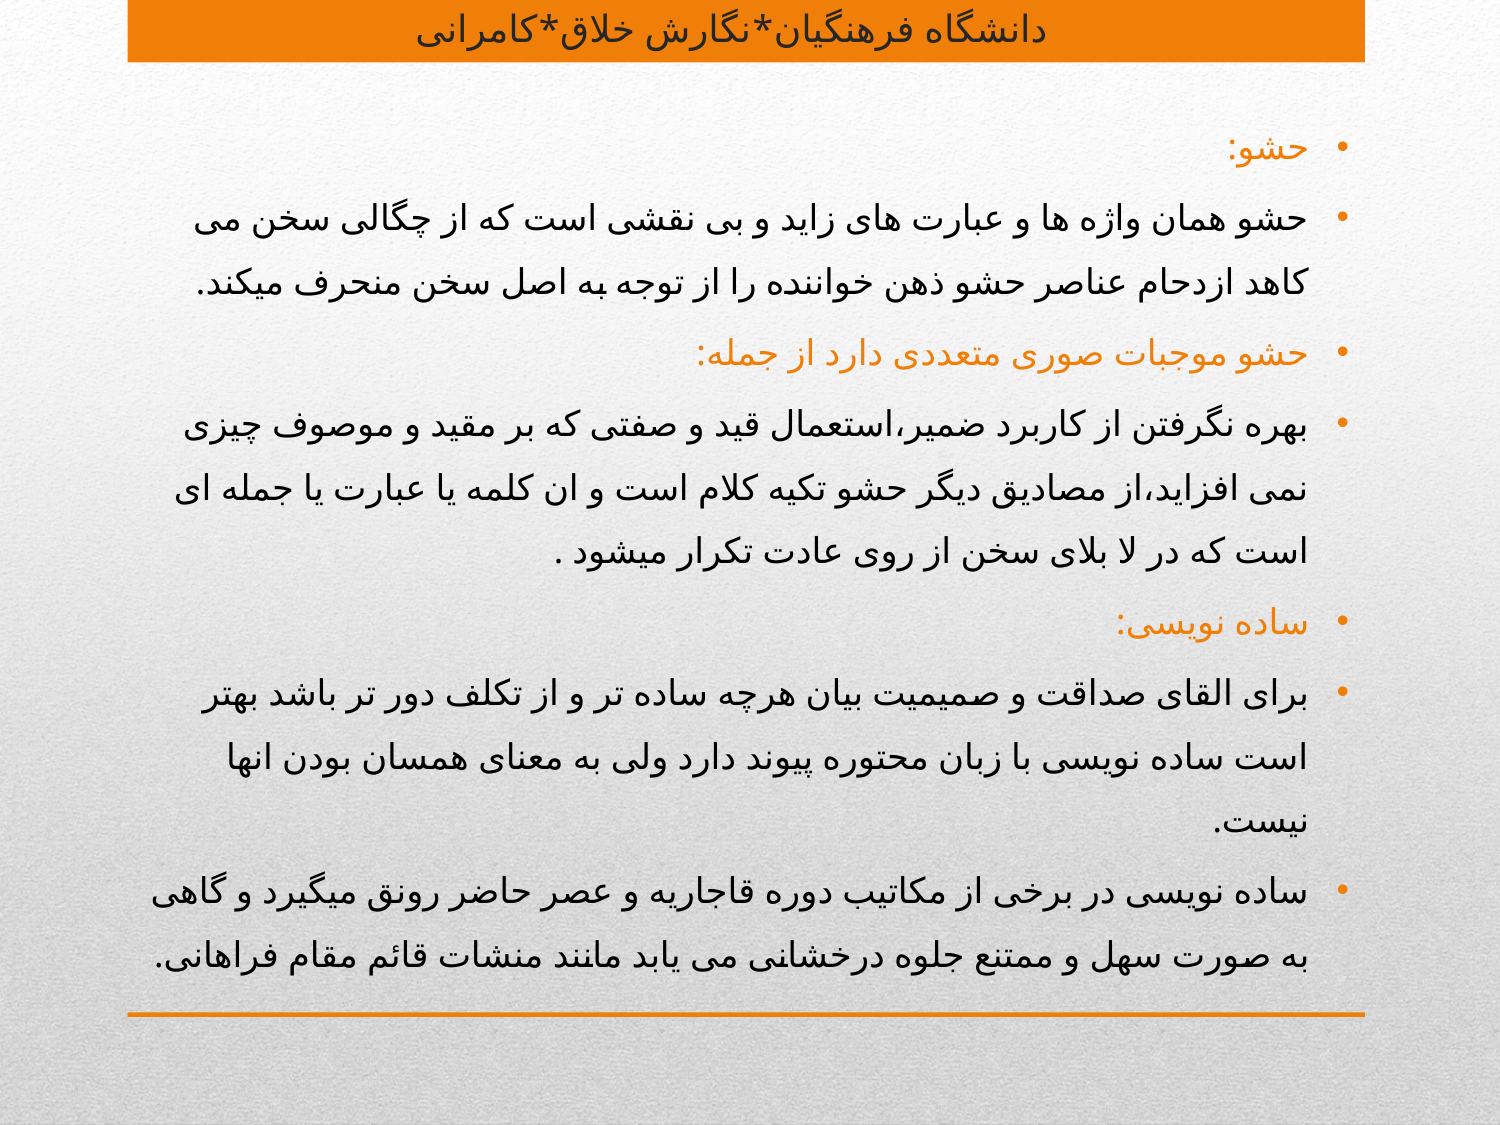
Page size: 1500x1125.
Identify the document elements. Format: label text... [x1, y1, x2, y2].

title دانشگاه فرهنگیان*نگارش خلاق*کامرانی [112, 2, 1352, 57]
list حشو: حشو همان واژه ها و عبارت های زاید و بی نقشی است که از چگالی سخن می کاهد ازدحام عناصر حشو ذهن خواننده را از توجه به اصل سخن منحرف میکند. حشو موجبات صوری متعددی دارد از جمله: بهره نگرفتن از کاربرد ضمیر،استعمال قید و صفتی که بر مقید و موصوف چیزی نمی افزاید،از مصادیق دیگر حشو تکیه کلام است و ان کلمه یا عبارت یا جمله ای است که در لا بلای سخن از روی عادت تکرار میشود . ساده نویسی: برای القای صداقت و صمیمیت بیان هرچه ساده تر و از تکلف دور تر باشد بهتر است ساده نویسی با زبان محتوره پیوند دارد ولی به معنای همسان بودن انها نیست. ساده نویسی در برخی از مکاتیب دوره قاجاریه و عصر حاضر رونق میگیرد و گاهی به صورت سهل و ممتنع جلوه درخشانی می یابد مانند منشات قائم مقام فراهانی. [125, 78, 1363, 1000]
